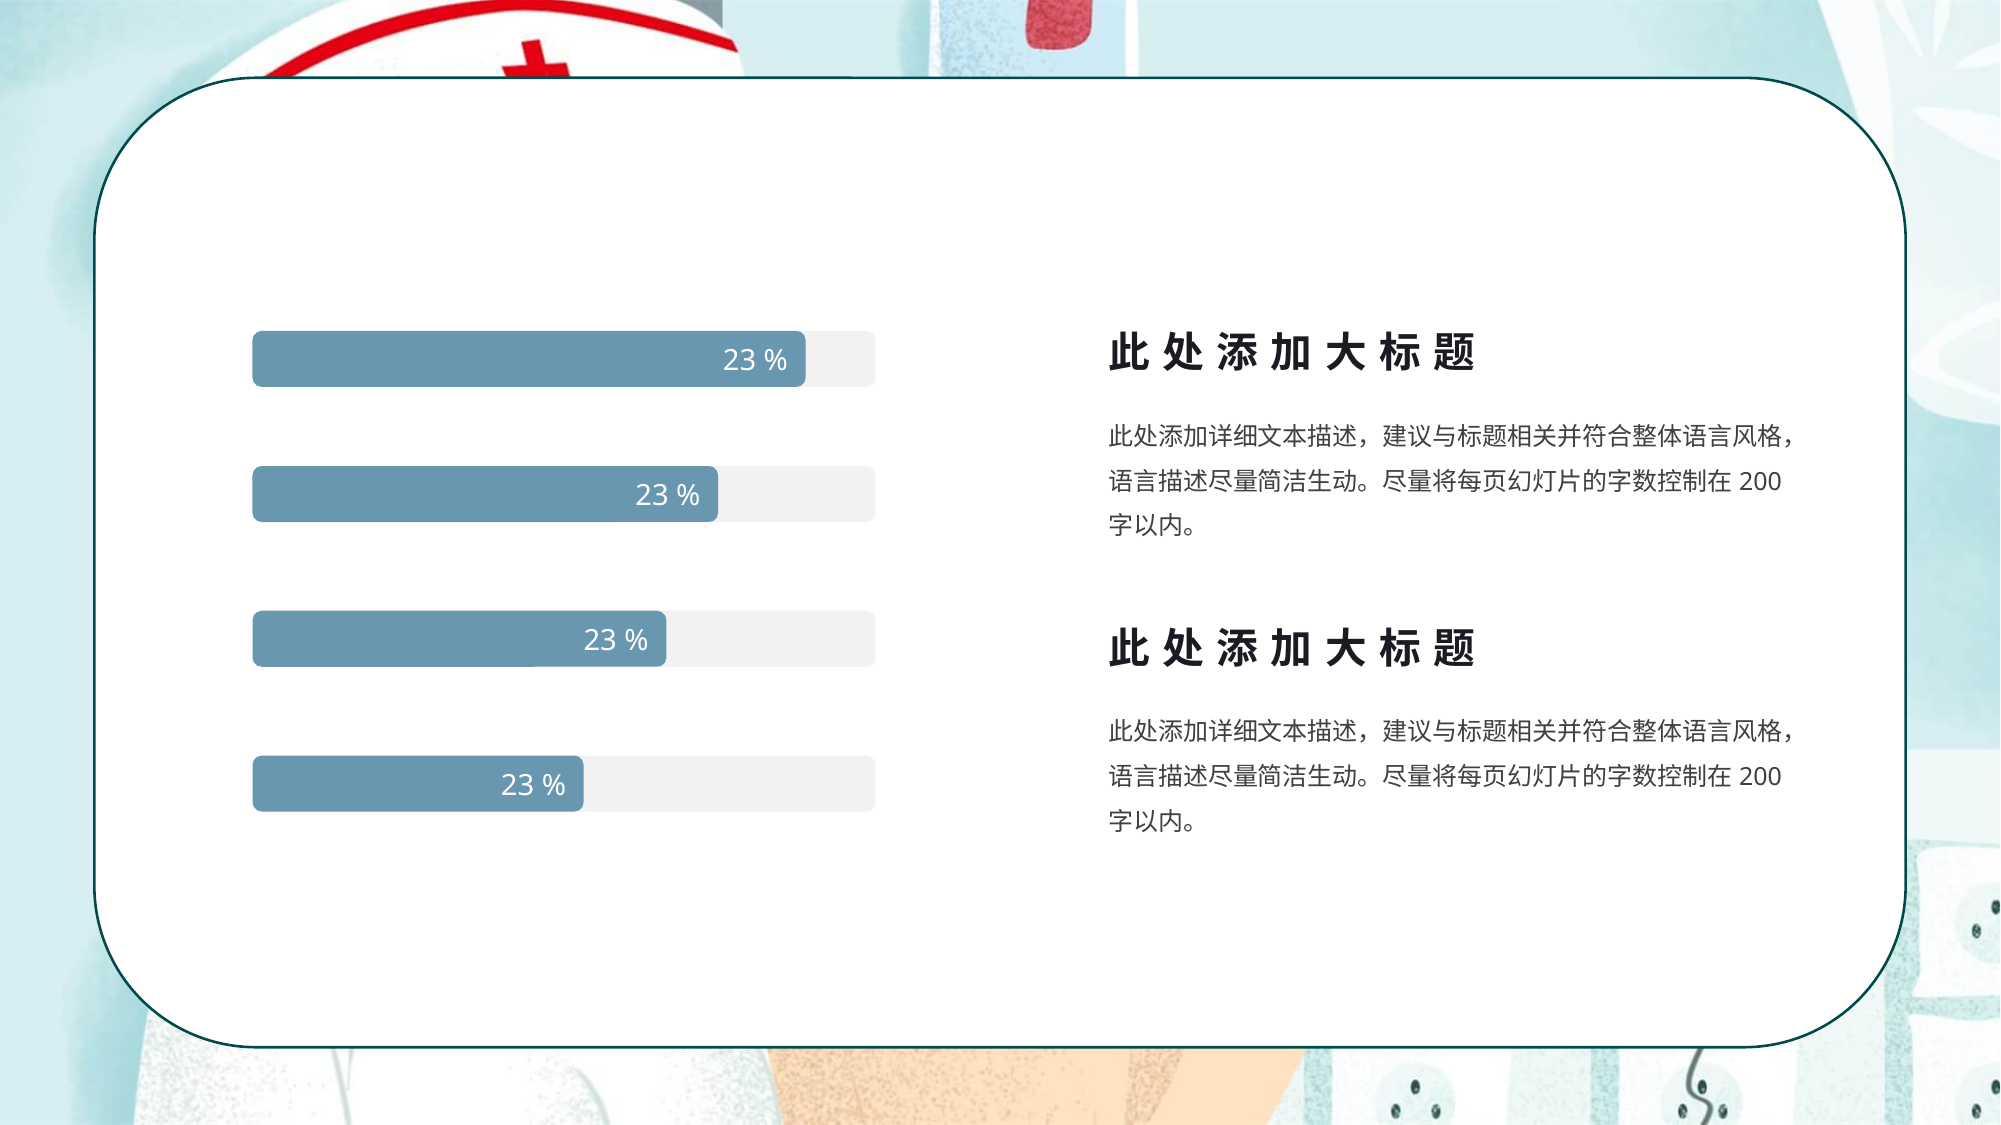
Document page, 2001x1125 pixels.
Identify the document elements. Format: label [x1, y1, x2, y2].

text_box [93, 76, 1907, 1049]
picture [0, 0, 2001, 1125]
text_box [252, 318, 1804, 845]
